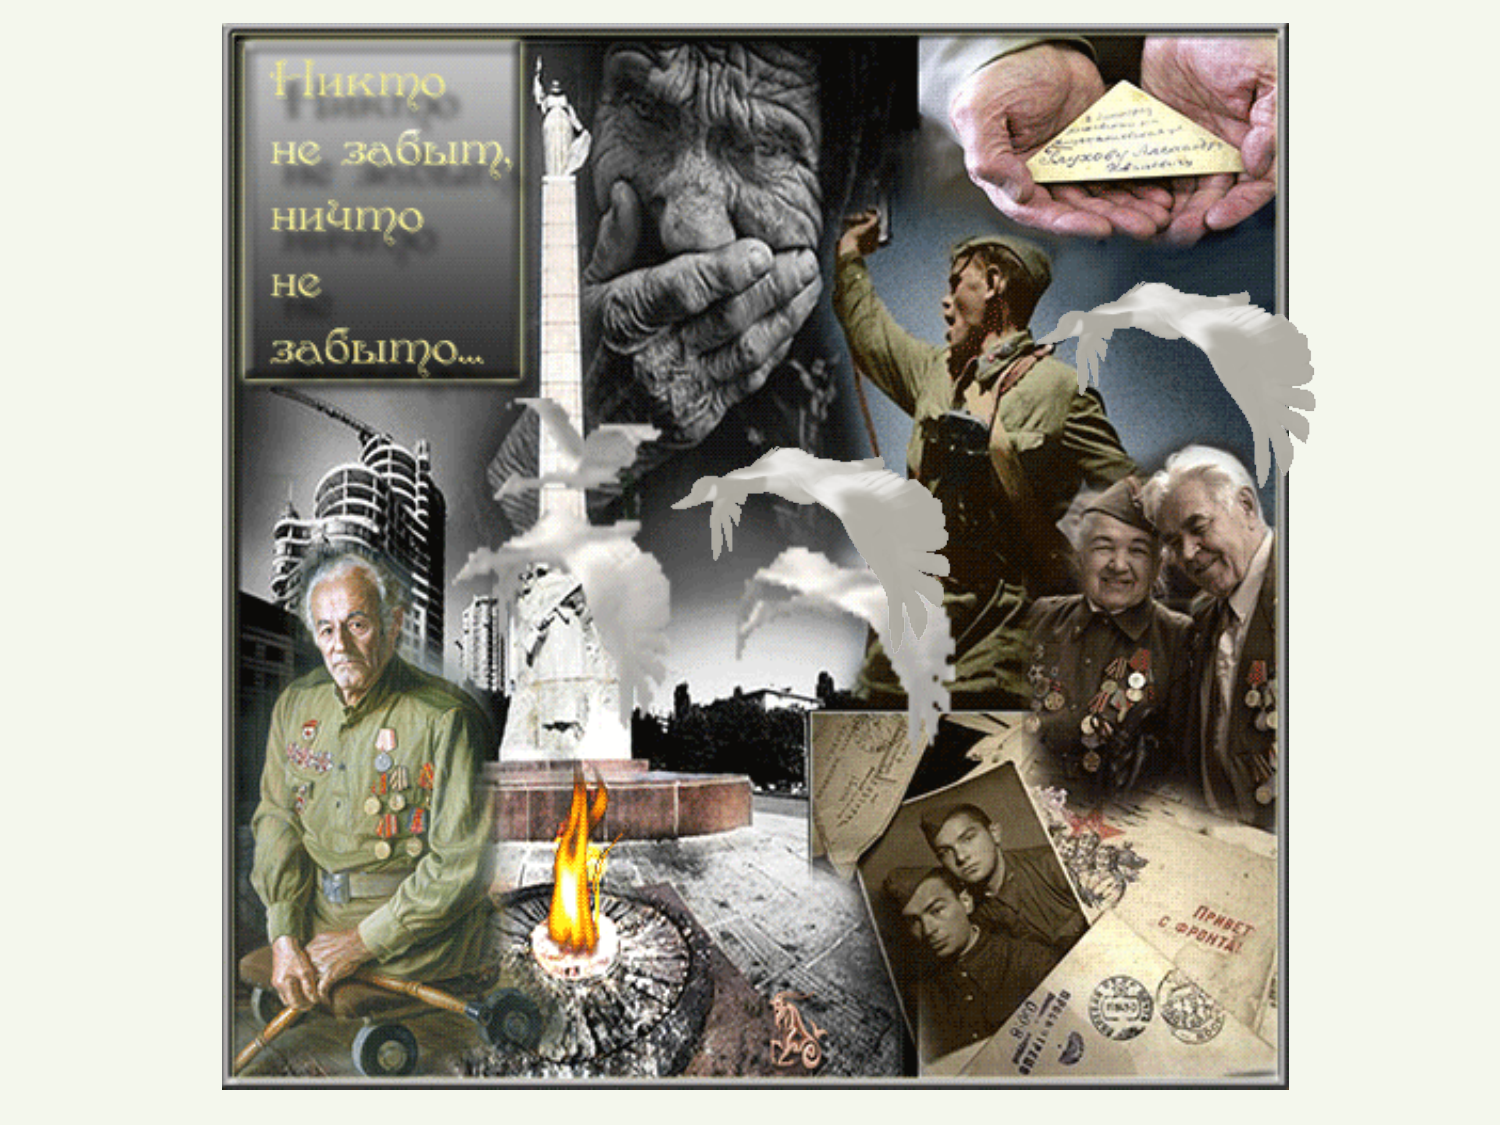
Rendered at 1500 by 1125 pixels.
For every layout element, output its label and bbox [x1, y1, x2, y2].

picture [596, 125, 1418, 695]
list [222, 23, 1290, 1091]
